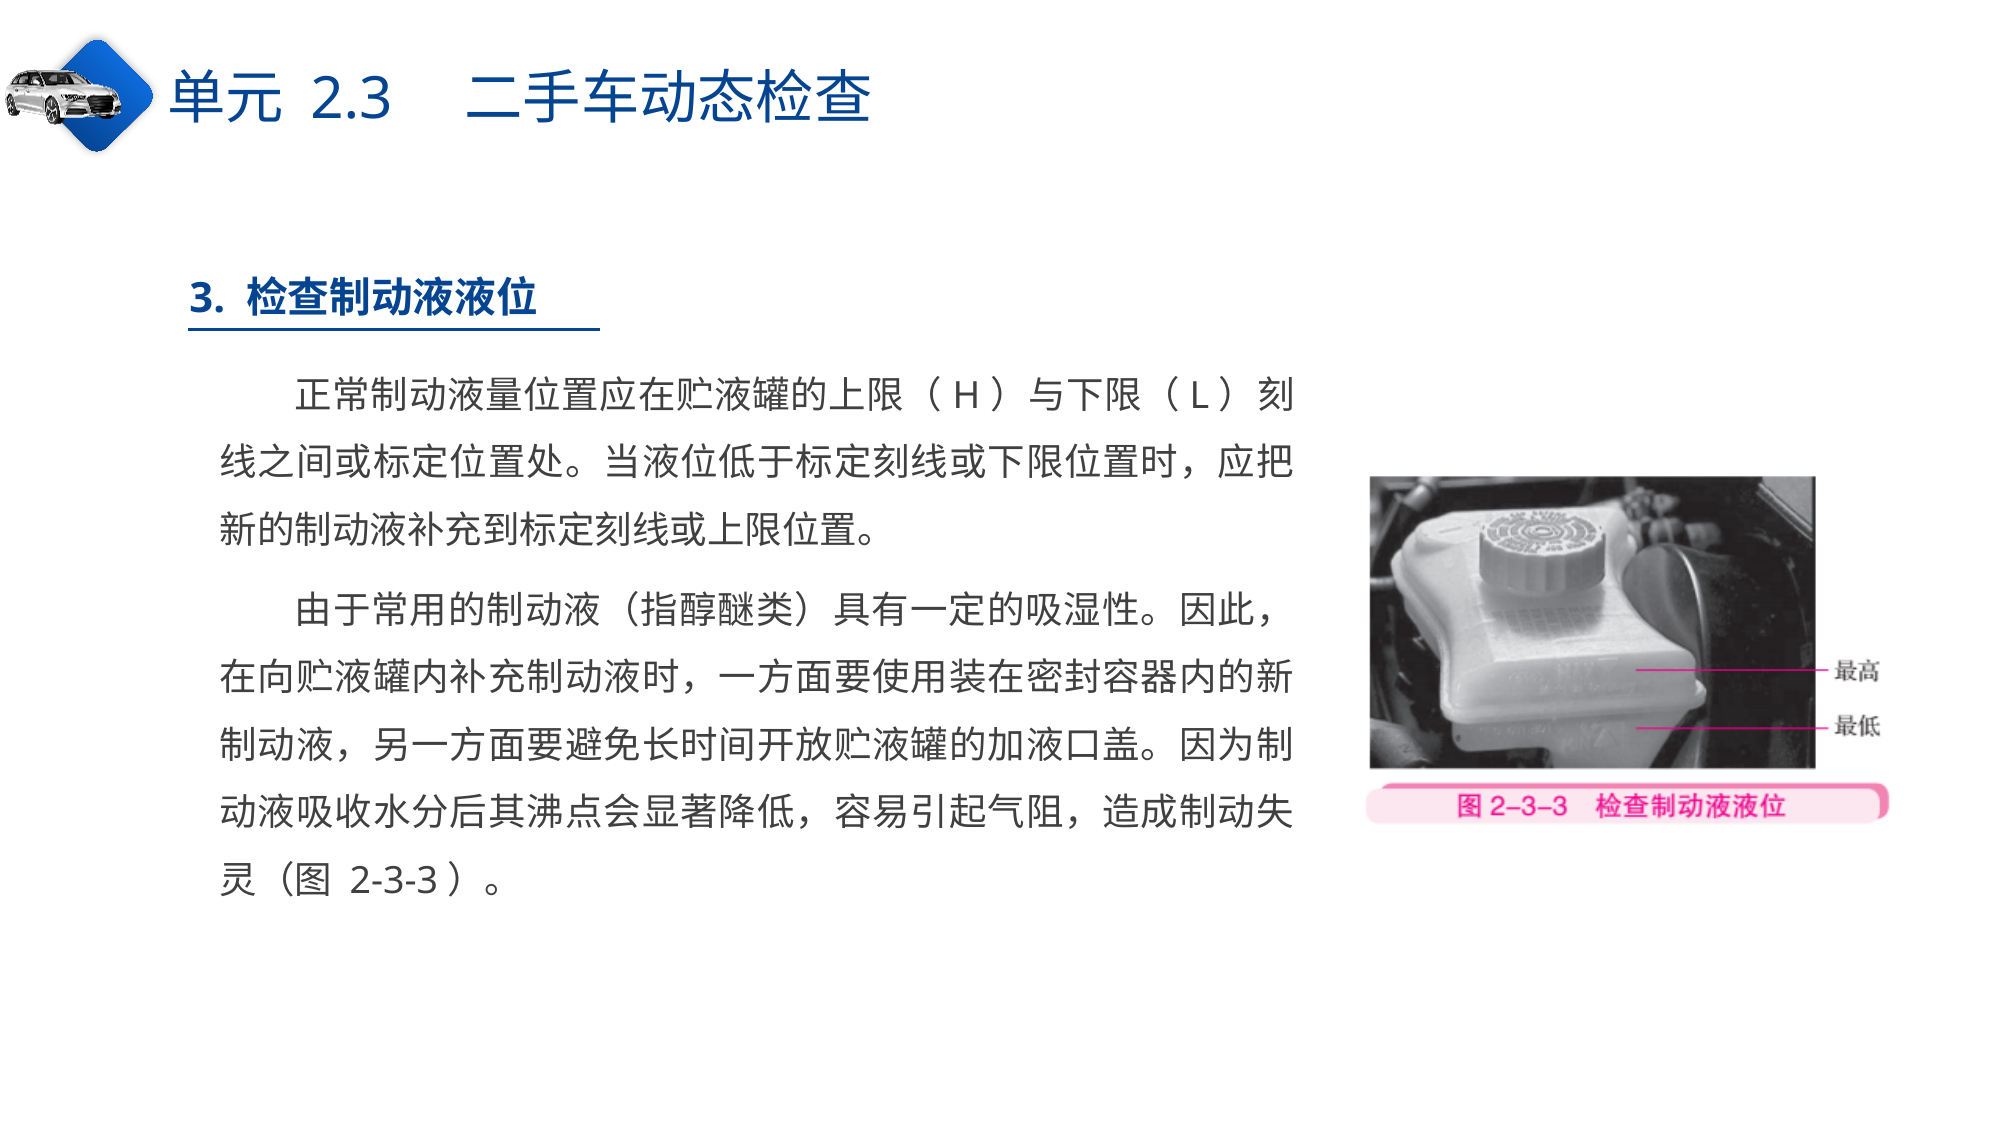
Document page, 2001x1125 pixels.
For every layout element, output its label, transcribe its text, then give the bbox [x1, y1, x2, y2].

text_box 正常制动液量位置应在贮液罐的上限（H）与下限（L）刻线之间或标定位置处。当液位低于标定刻线或下限位置时，应把新的制动液补充到标定刻线或上限位置。 由于常用的制动液（指醇醚类）具有一定的吸湿性。因此，在向贮液罐内补充制动液时，一方面要使用装在密封容器内的新制动液，另一方面要避免长时间开放贮液罐的加液口盖。因为制动液吸收水分后其沸点会显著降低，容易引起气阻，造成制动失灵（图 2-3-3）。 [204, 340, 1310, 908]
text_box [174, 263, 1330, 330]
text_box 单元 2.3 二手车动态检查 [152, 52, 888, 138]
picture [1353, 464, 1916, 839]
picture [0, 31, 125, 157]
